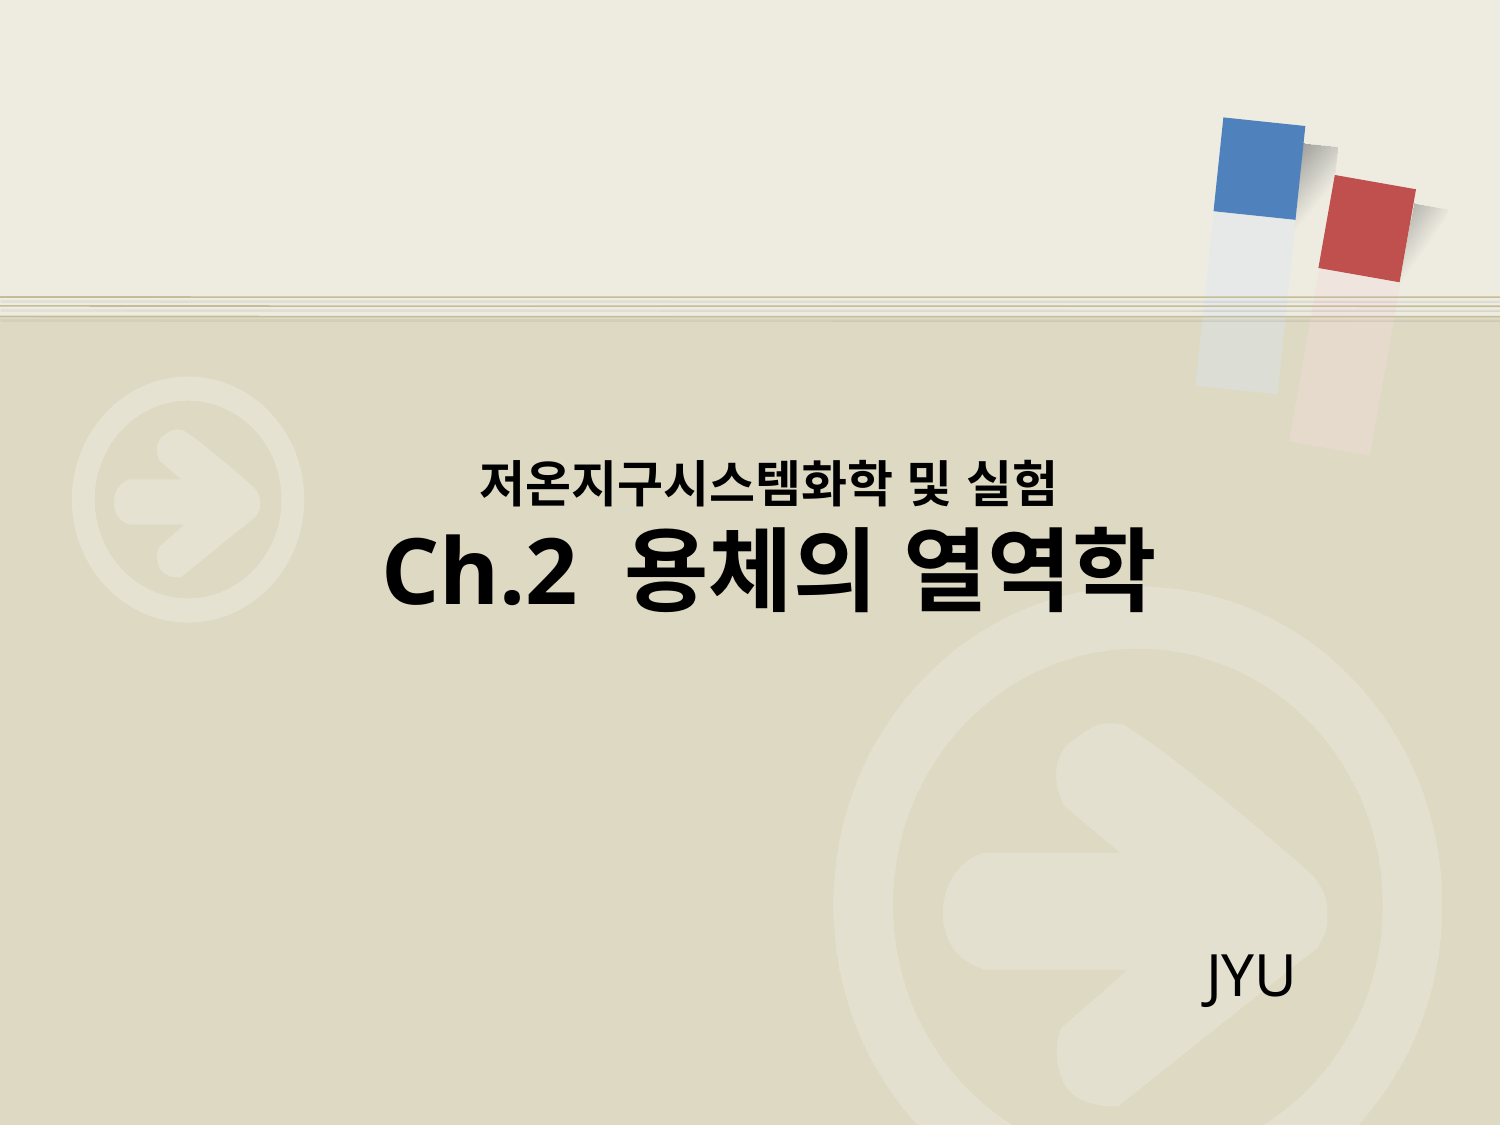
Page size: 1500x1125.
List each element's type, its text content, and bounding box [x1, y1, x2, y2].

subtitle JYU [187, 881, 1313, 1064]
title 저온지구시스템화학 및 실험 Ch.2 용체의 열역학 [206, 456, 1332, 619]
